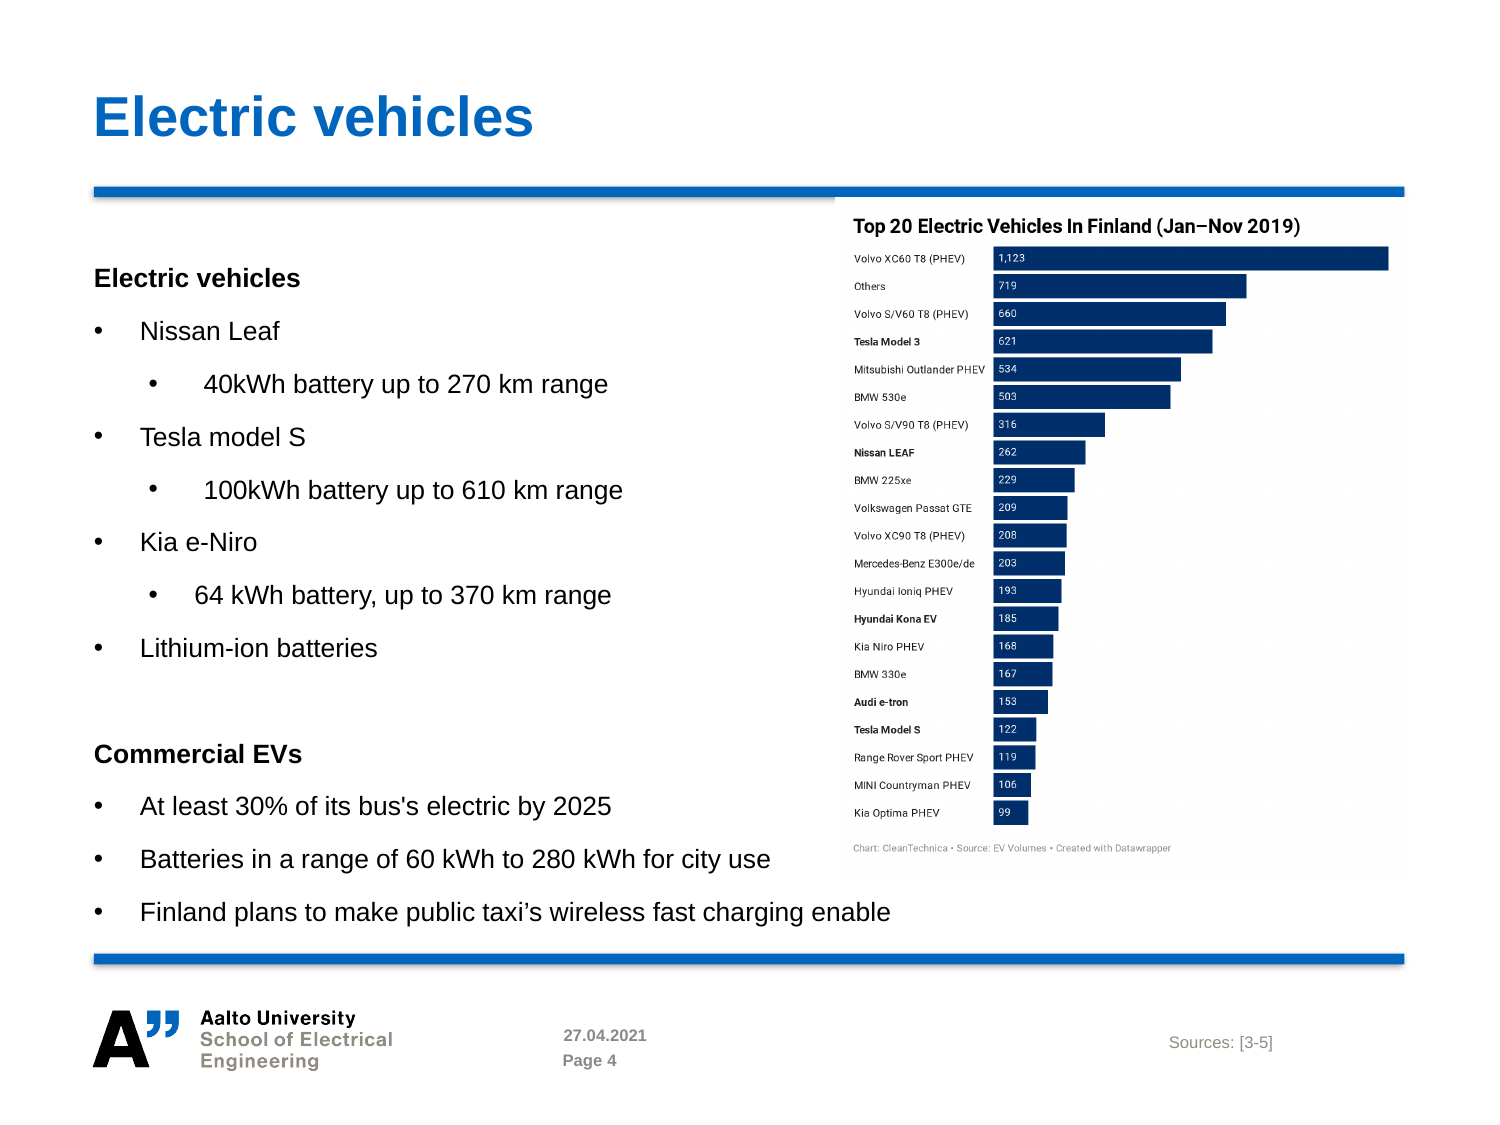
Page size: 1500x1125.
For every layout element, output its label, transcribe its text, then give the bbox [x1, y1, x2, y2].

title Electric vehicles [93, 80, 1369, 228]
slide_number Page 4 [562, 1050, 816, 1071]
text_box Sources: [3-5] [1153, 1024, 1405, 1060]
picture [35, 953, 449, 1125]
picture [835, 197, 1407, 880]
text_box 27.04.2021 [563, 1024, 683, 1052]
list Electric vehicles Nissan Leaf 40kWh battery up to 270 km range Tesla model S 100kWh battery up to 610 km range Kia e-Niro 64 kWh battery, up to 370 km range Lithium-ion batteries Commercial EVs At least 30% of its bus's electric by 2025 Batteries in a range of 60 kWh to 280 kWh for city use Finland plans to make public taxi’s wireless fast charging enable [93, 245, 1405, 927]
